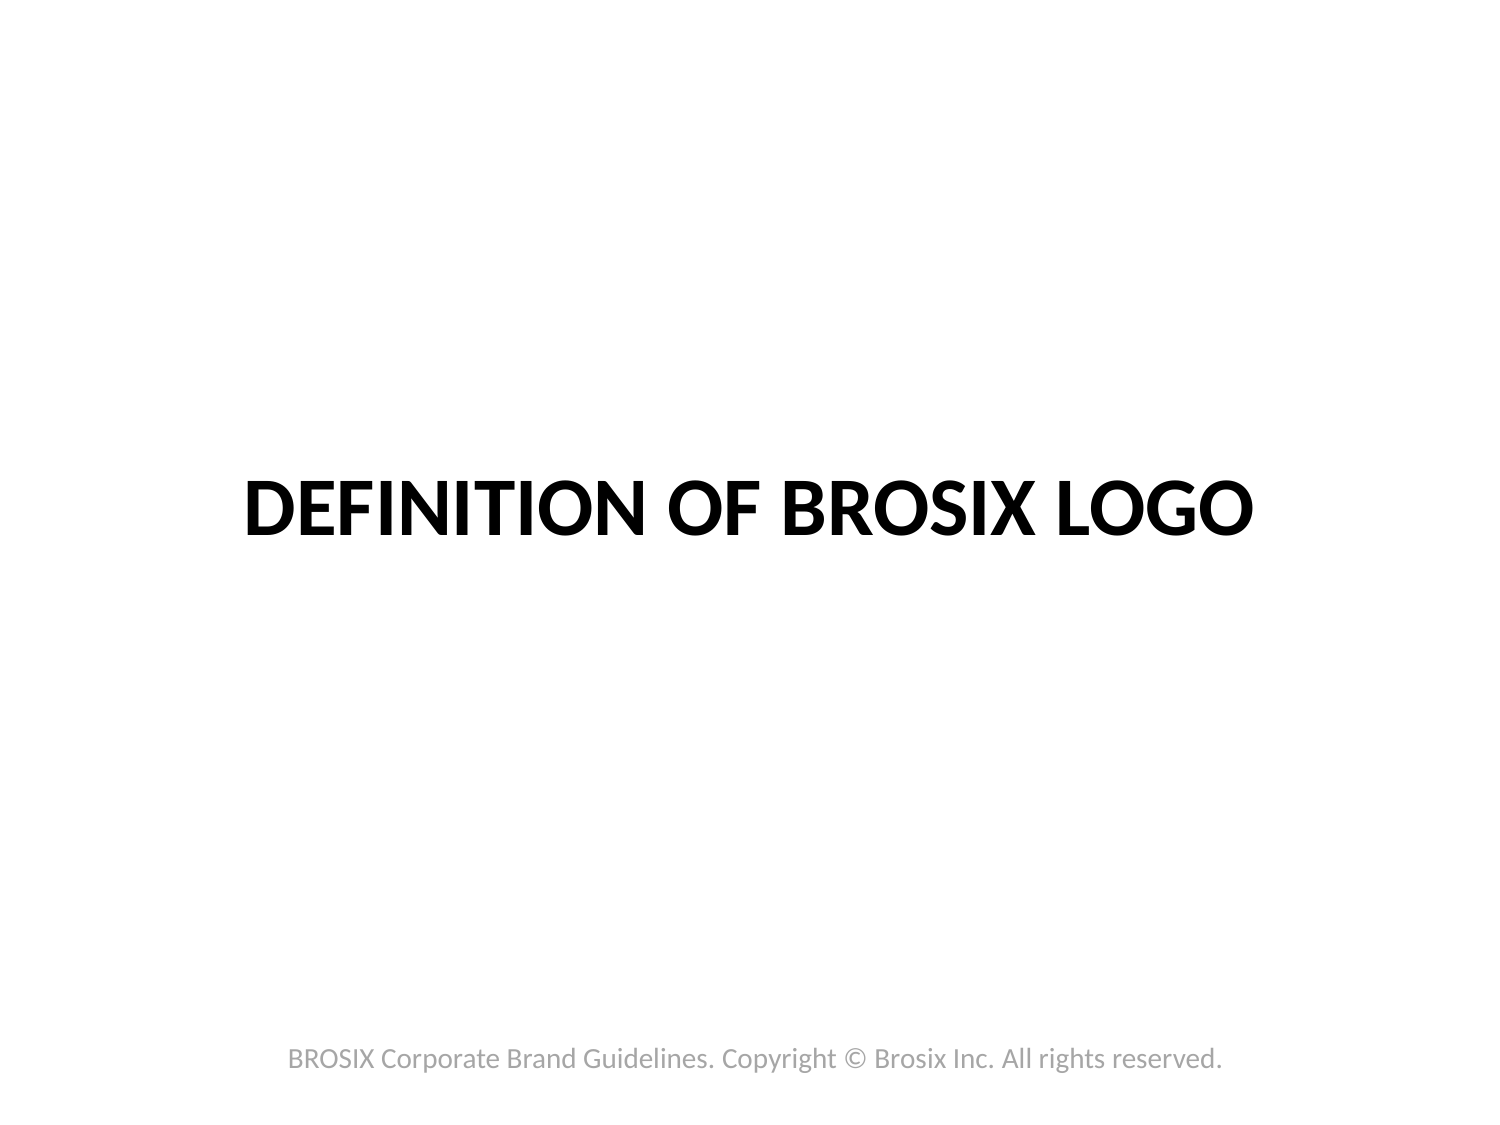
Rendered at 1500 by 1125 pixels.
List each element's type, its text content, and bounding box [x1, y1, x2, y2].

title Definition of Brosix LOGO [112, 444, 1388, 668]
text_box BROSIX Corporate Brand Guidelines. Copyright © Brosix Inc. All rights reserved. [41, 1031, 1471, 1082]
